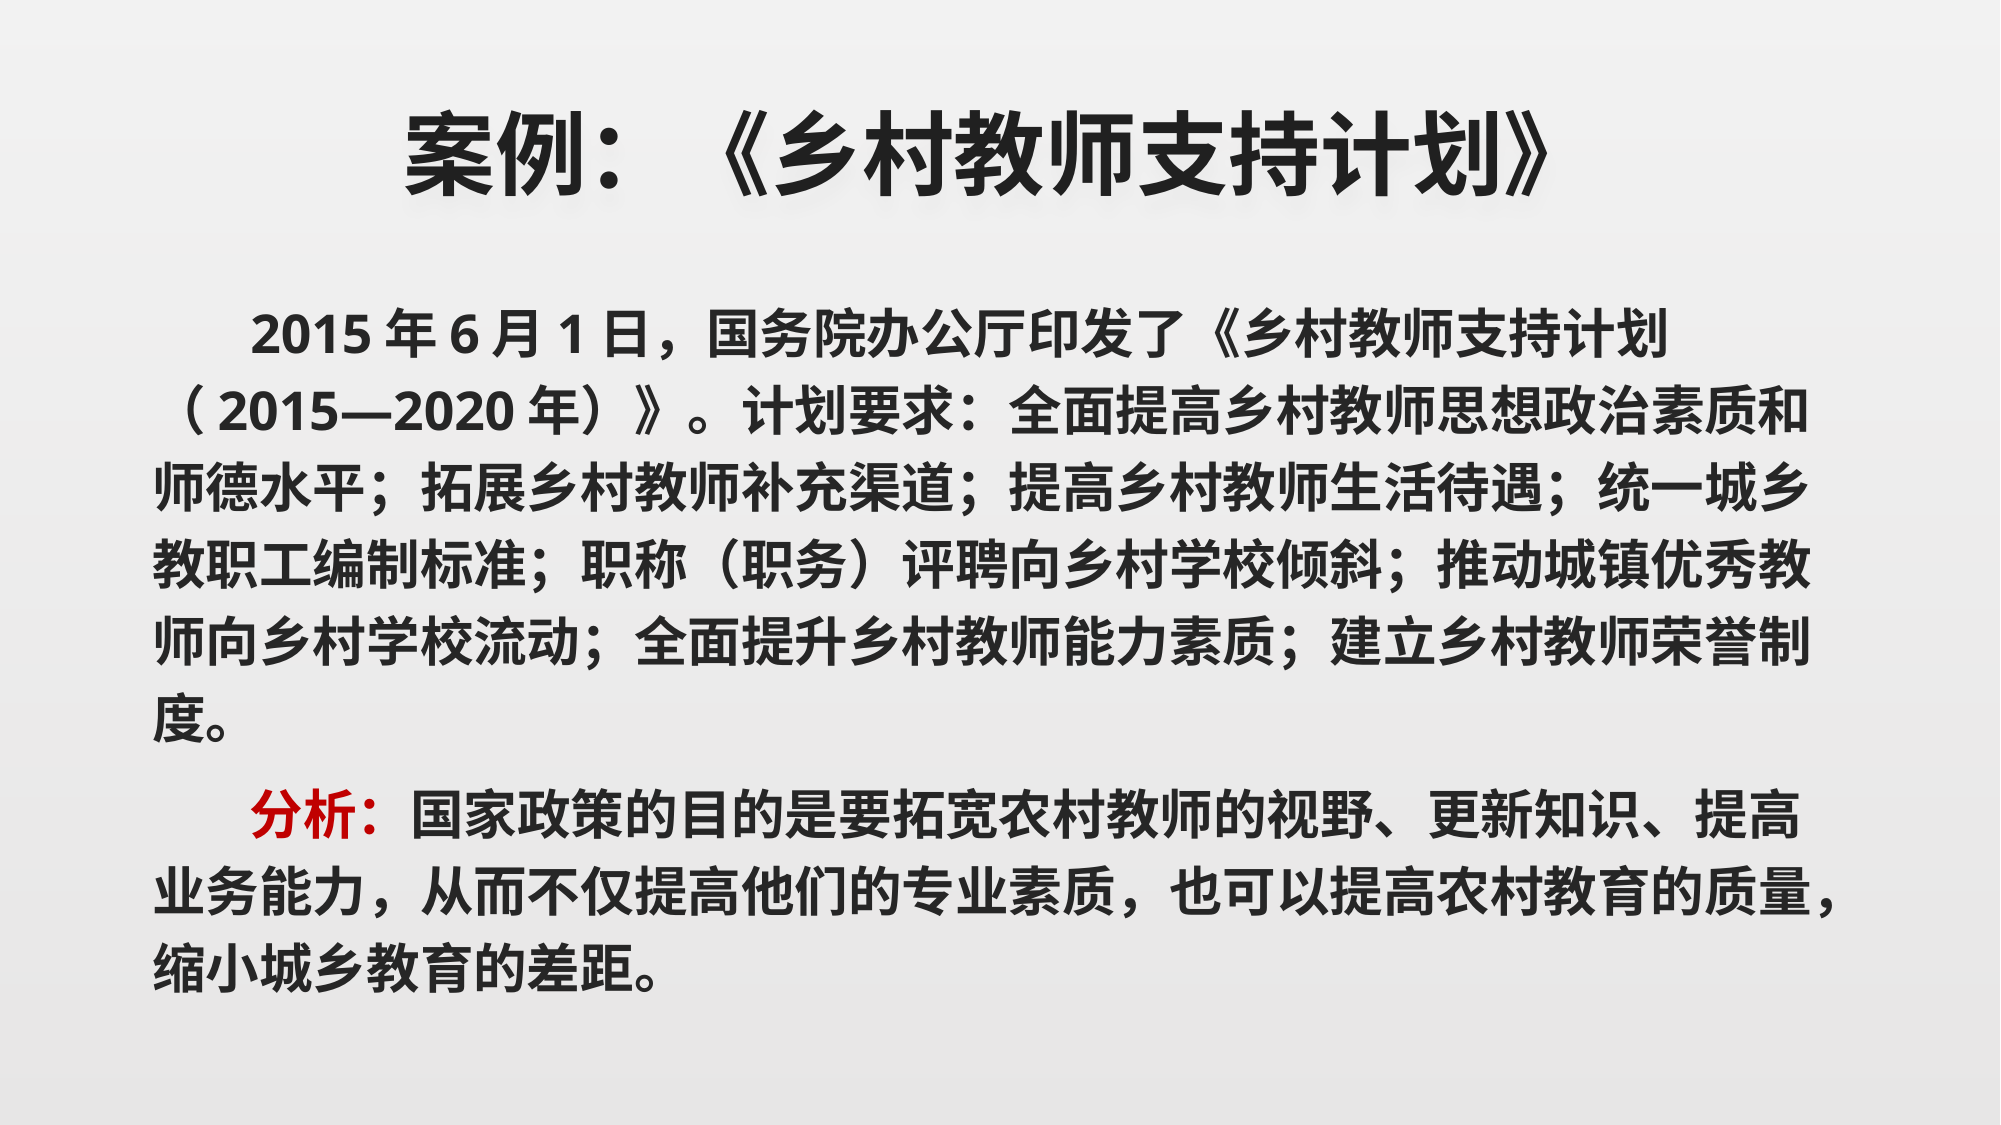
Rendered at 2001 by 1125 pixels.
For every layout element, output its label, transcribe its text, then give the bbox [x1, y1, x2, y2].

title 案例：《乡村教师支持计划》 [137, 77, 1863, 216]
list 2015年6月1日，国务院办公厅印发了《乡村教师支持计划（2015—2020年）》。计划要求：全面提高乡村教师思想政治素质和师德水平；拓展乡村教师补充渠道；提高乡村教师生活待遇；统一城乡教职工编制标准；职称（职务）评聘向乡村学校倾斜；推动城镇优秀教师向乡村学校流动；全面提升乡村教师能力素质；建立乡村教师荣誉制度。 分析：国家政策的目的是要拓宽农村教师的视野、更新知识、提高业务能力，从而不仅提高他们的专业素质，也可以提高农村教育的质量，缩小城乡教育的差距。 [137, 279, 1863, 1014]
